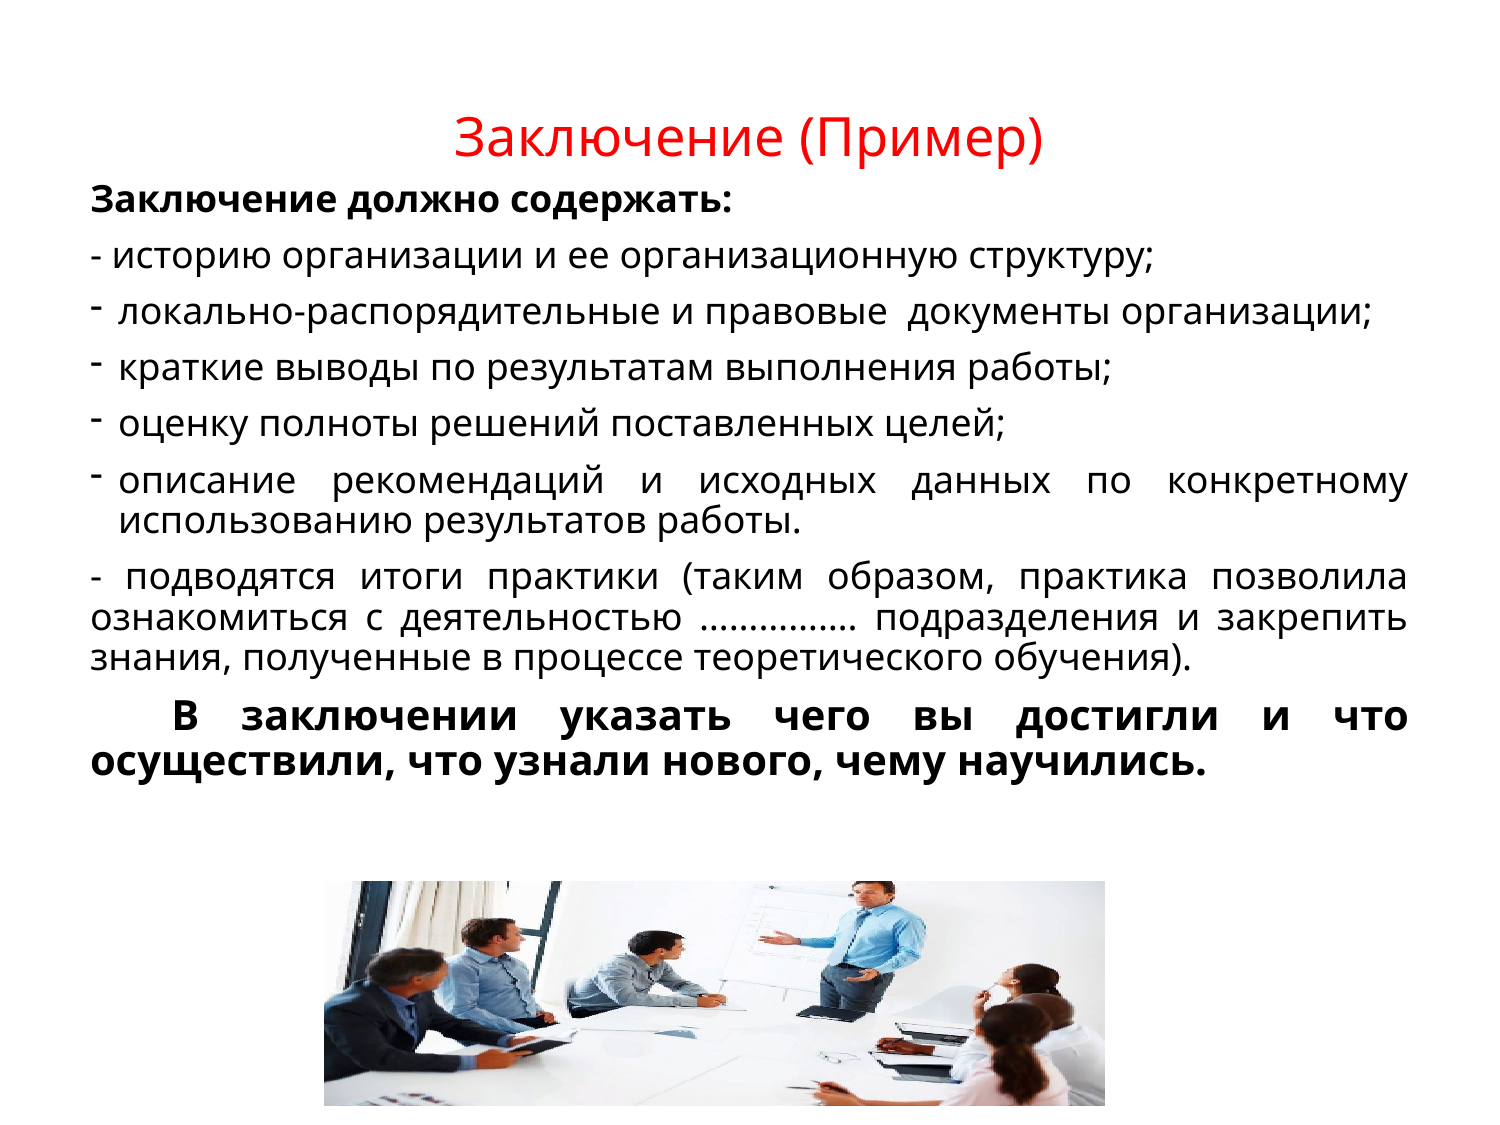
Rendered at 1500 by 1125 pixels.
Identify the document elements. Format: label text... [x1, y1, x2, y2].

list Заключение должно содержать: - историю организации и ее организационную структуру; локально-распорядительные и правовые документы организации; краткие выводы по результатам выполнения работы; оценку полноты решений поставленных целей; описание рекомендаций и исходных данных по конкретному использованию результатов работы. - подводятся итоги практики (таким образом, практика позволила ознакомиться с деятельностью ……………. подразделения и закрепить знания, полученные в процессе теоретического обучения). В заключении указать чего вы достигли и что осуществили, что узнали нового, чему научились. [75, 172, 1425, 941]
picture [324, 881, 1105, 1106]
title Заключение (Пример) [75, 45, 1425, 172]
